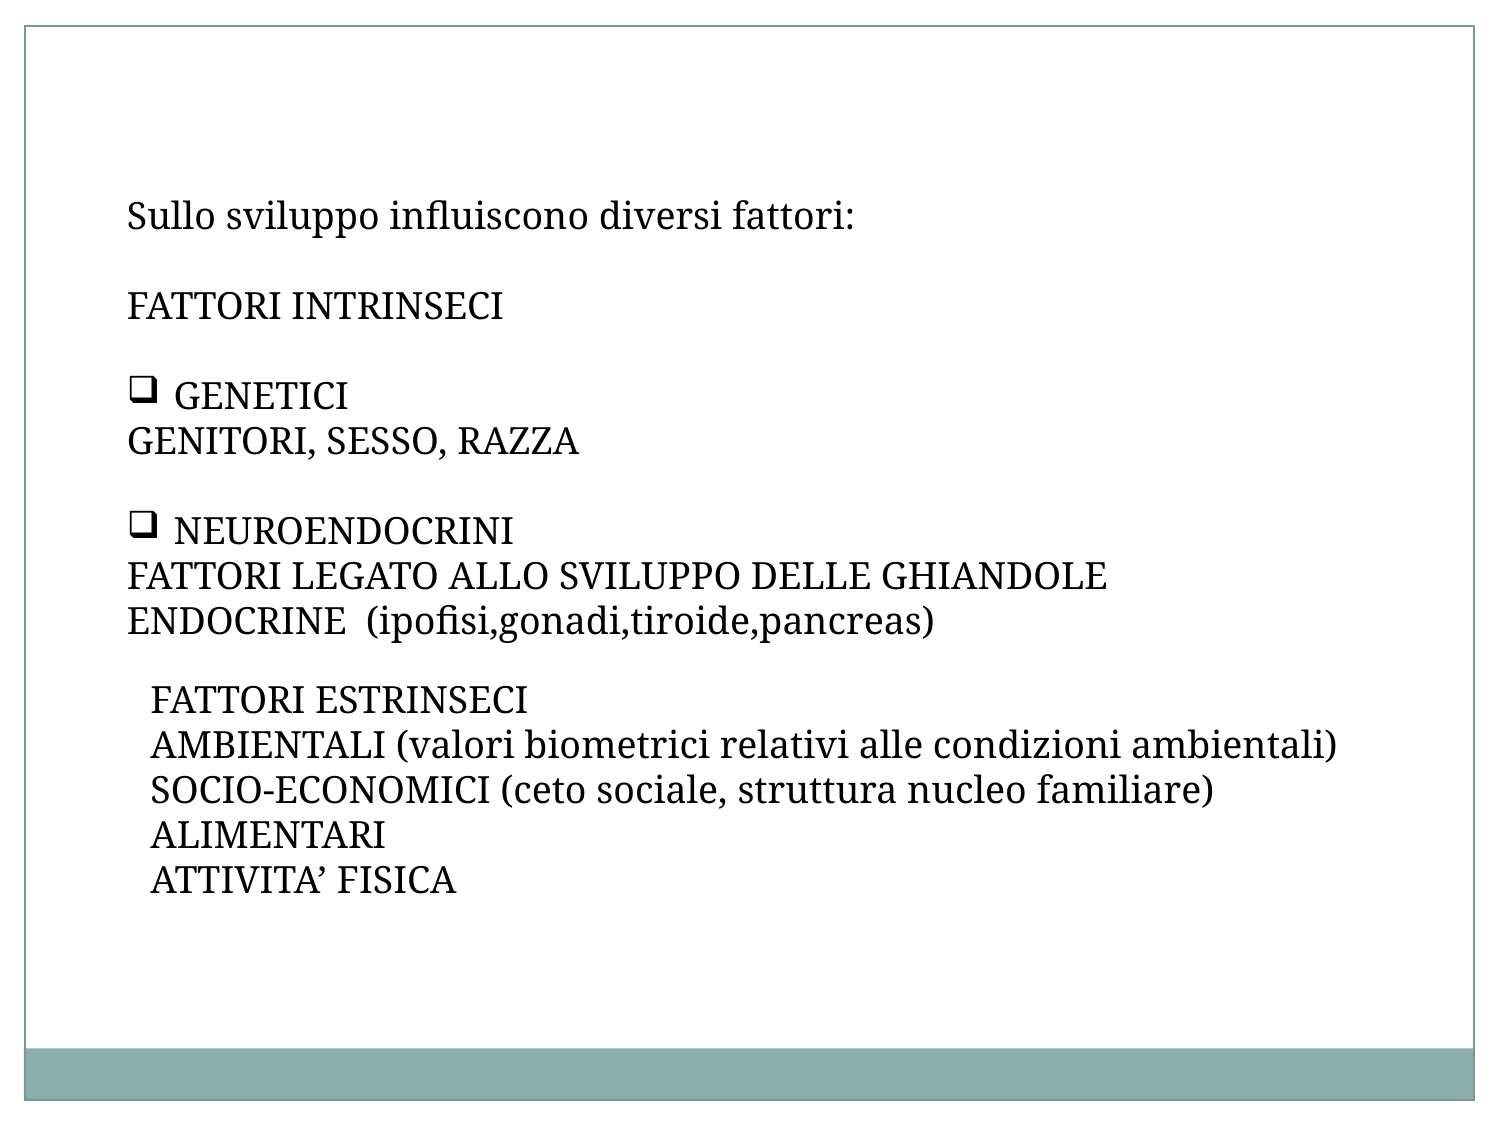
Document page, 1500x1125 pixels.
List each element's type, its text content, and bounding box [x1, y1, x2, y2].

text_box Sullo sviluppo influiscono diversi fattori: FATTORI INTRINSECI GENETICI GENITORI, SESSO, RAZZA NEUROENDOCRINI FATTORI LEGATO ALLO SVILUPPO DELLE GHIANDOLE ENDOCRINE (ipofisi,gonadi,tiroide,pancreas) [112, 184, 1294, 740]
text_box FATTORI ESTRINSECI AMBIENTALI (valori biometrici relativi alle condizioni ambientali) SOCIO-ECONOMICI (ceto sociale, struttura nucleo familiare) ALIMENTARI ATTIVITA’ FISICA [135, 668, 1424, 909]
